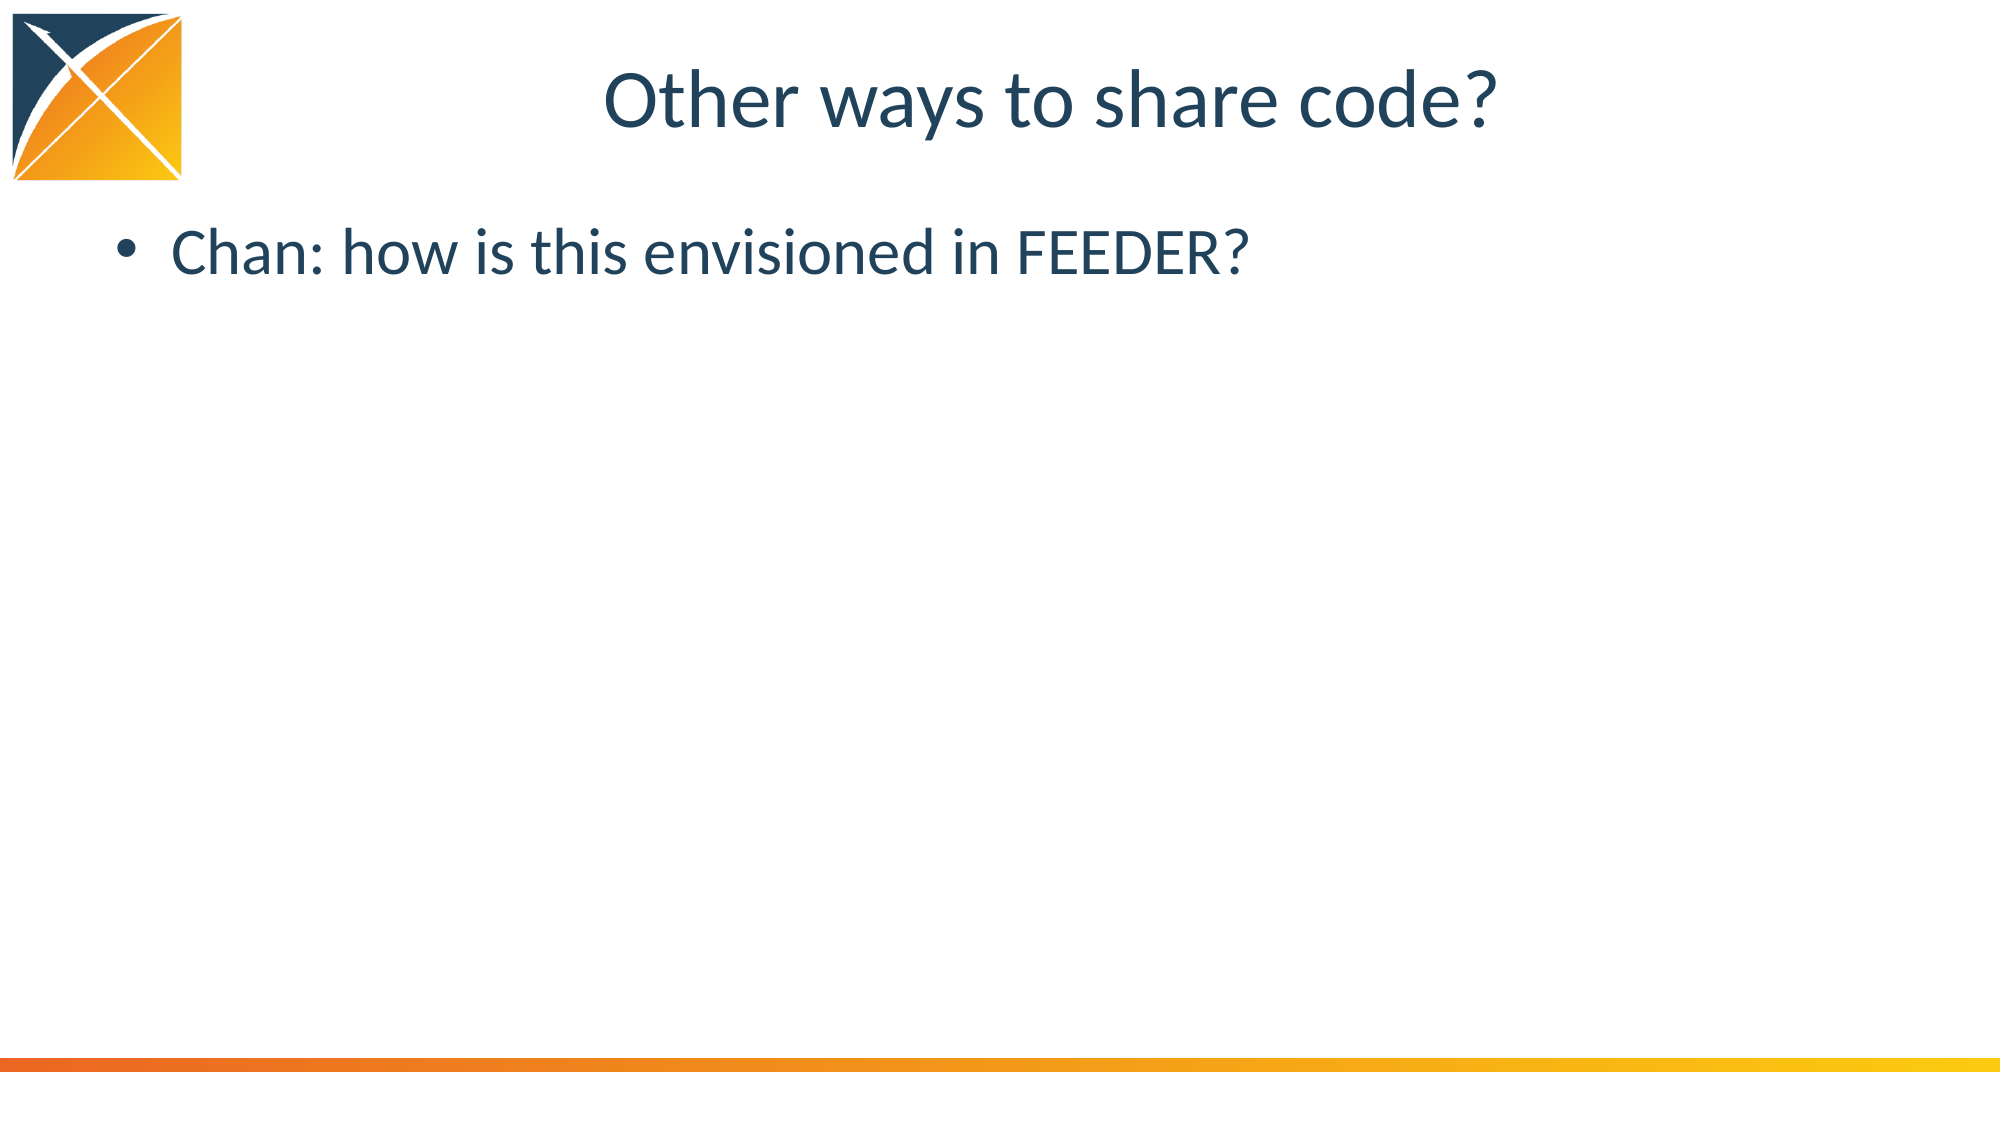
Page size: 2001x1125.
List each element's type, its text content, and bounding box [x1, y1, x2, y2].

picture [0, 0, 206, 200]
title Other ways to share code? [205, 24, 1900, 163]
list Chan: how is this envisioned in FEEDER? [99, 200, 1900, 1005]
